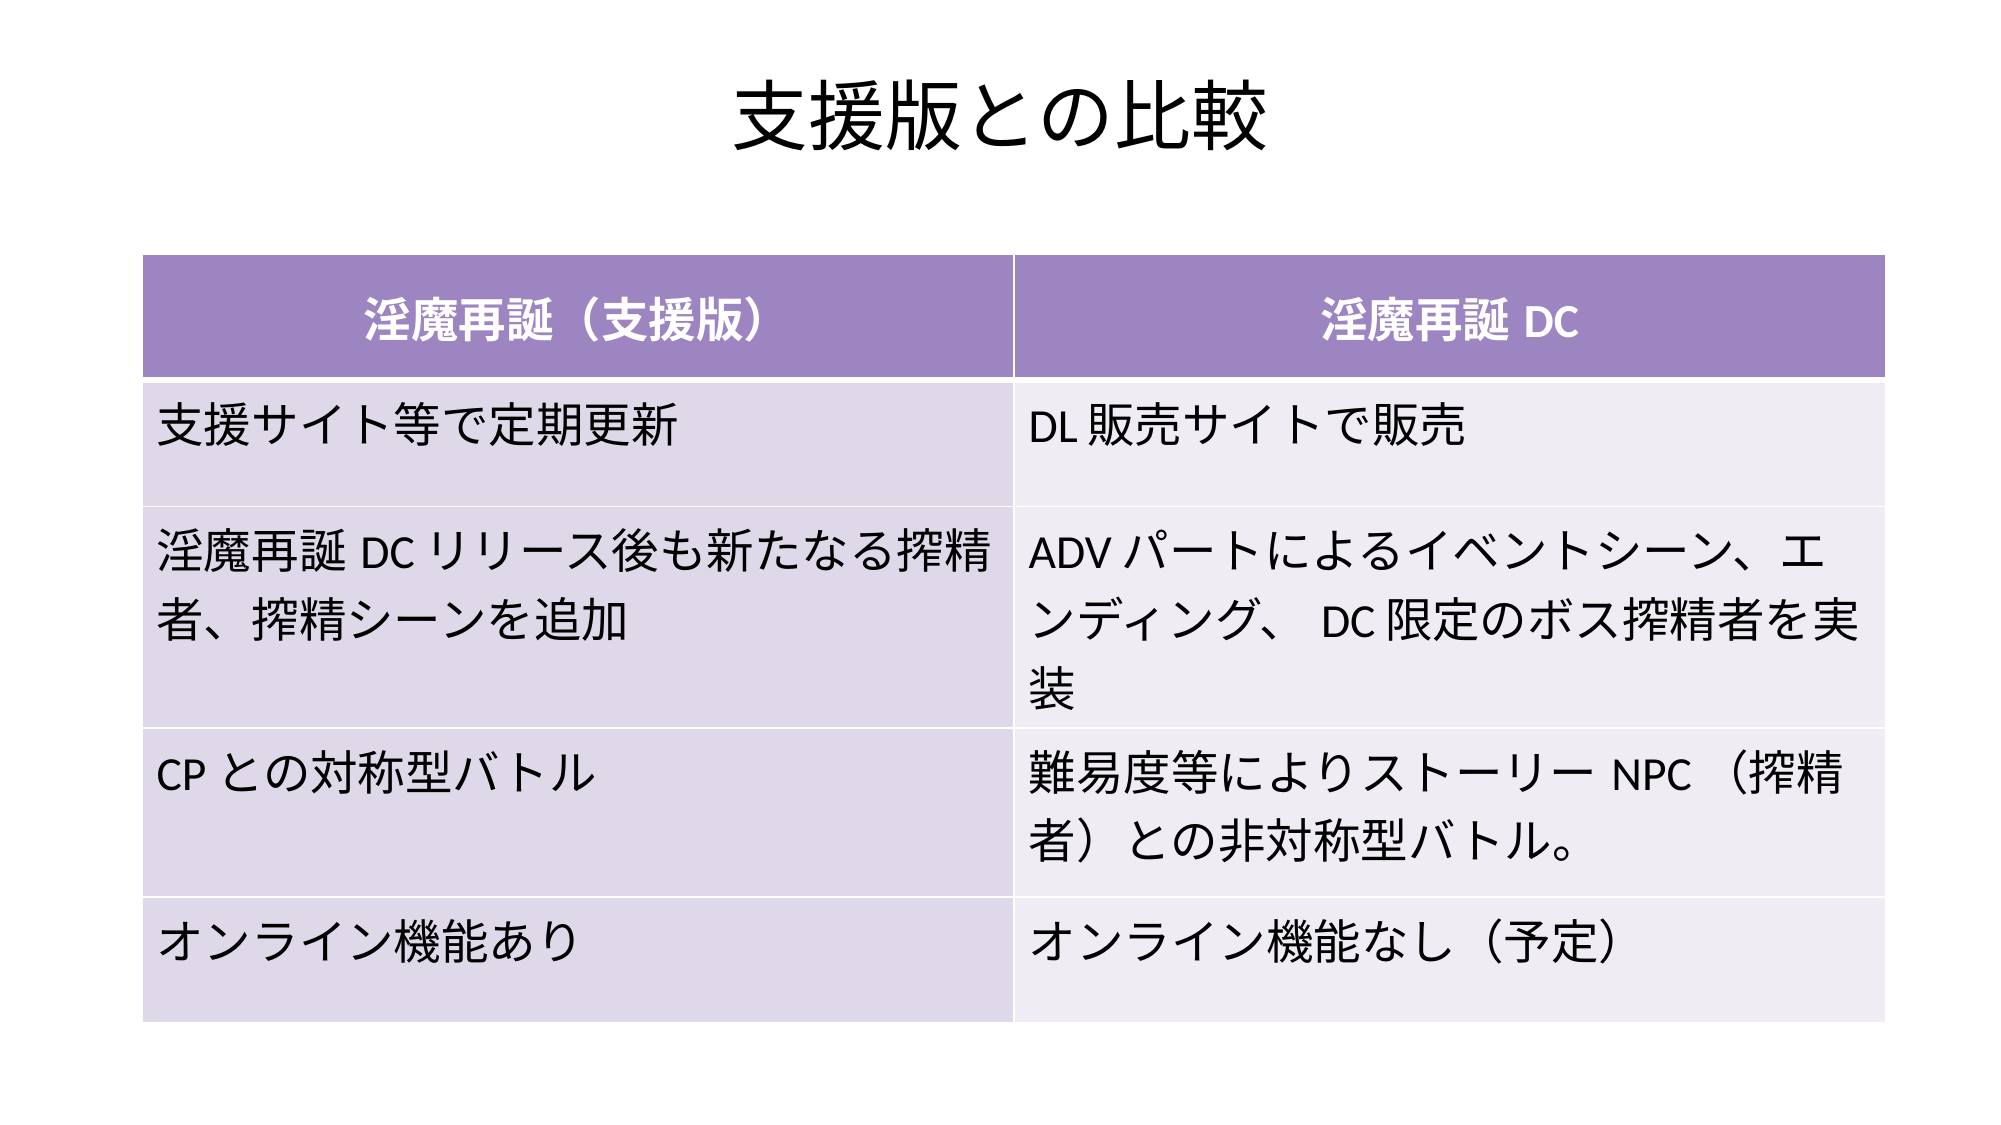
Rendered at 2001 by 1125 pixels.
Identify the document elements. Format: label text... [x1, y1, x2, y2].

table_header 淫魔再誕（支援版） [143, 255, 1013, 377]
table_cell オンライン機能なし（予定） [1015, 898, 1885, 1022]
title 支援版との比較 [413, 51, 1587, 177]
table_cell オンライン機能あり [143, 898, 1013, 1022]
table_cell 難易度等によりストーリーNPC（搾精者）との非対称型バトル。 [1015, 729, 1885, 896]
table_cell DL販売サイトで販売 [1015, 383, 1885, 506]
table_cell ADVパートによるイベントシーン、エンディング、DC限定のボス搾精者を実装 [1015, 507, 1885, 727]
table_cell CPとの対称型バトル [143, 729, 1013, 896]
table_cell 支援サイト等で定期更新 [143, 383, 1013, 506]
table_header 淫魔再誕DC [1015, 255, 1885, 377]
table_cell 淫魔再誕DCリリース後も新たなる搾精者、搾精シーンを追加 [143, 507, 1013, 727]
